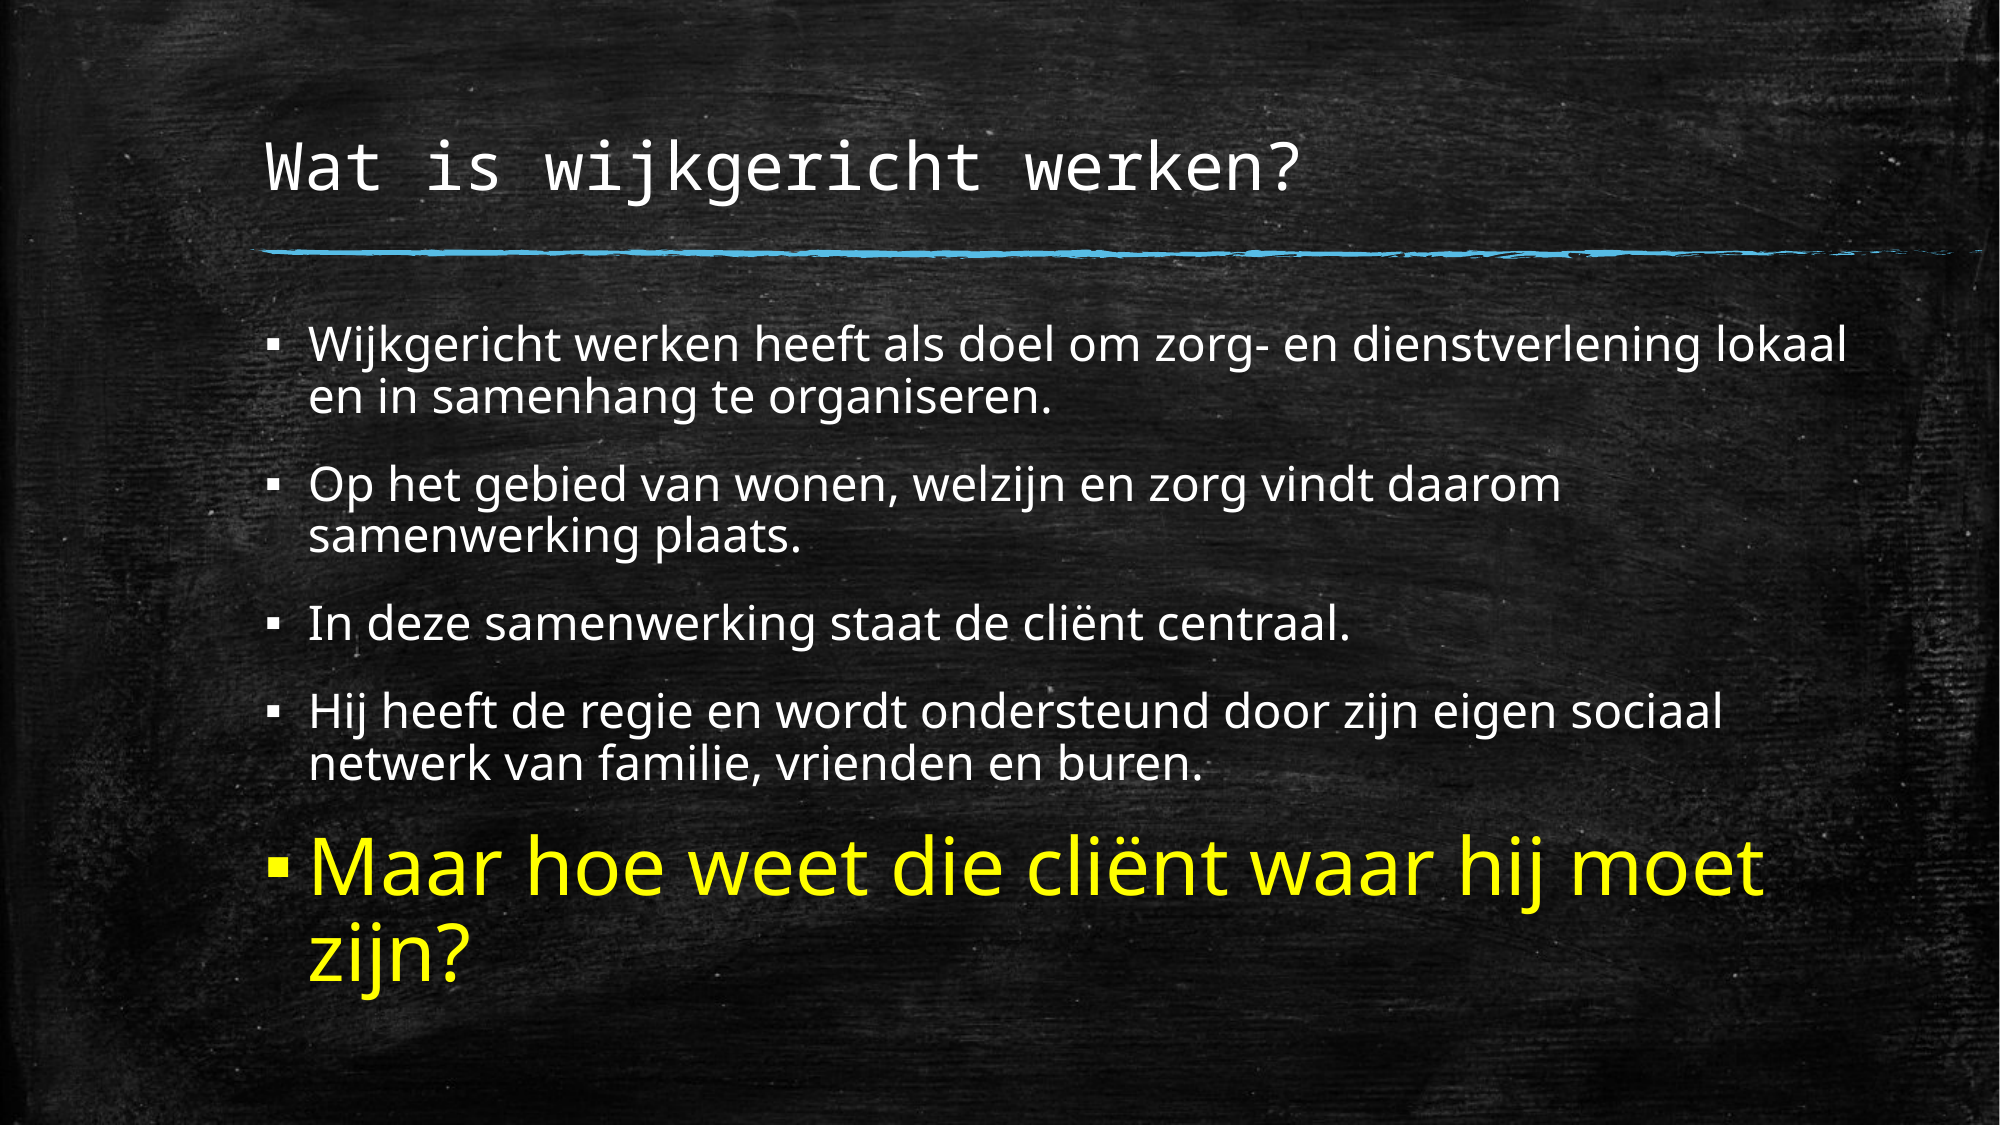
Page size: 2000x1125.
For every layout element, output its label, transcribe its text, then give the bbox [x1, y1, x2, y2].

title Wat is wijkgericht werken? [249, 45, 1750, 213]
list Wijkgericht werken heeft als doel om zorg- en dienstverlening lokaal en in samenhang te organiseren. Op het gebied van wonen, welzijn en zorg vindt daarom samenwerking plaats. In deze samenwerking staat de cliënt centraal. Hij heeft de regie en wordt ondersteund door zijn eigen sociaal netwerk van familie, vrienden en buren. Maar hoe weet die cliënt waar hij moet zijn? [249, 312, 1886, 1013]
